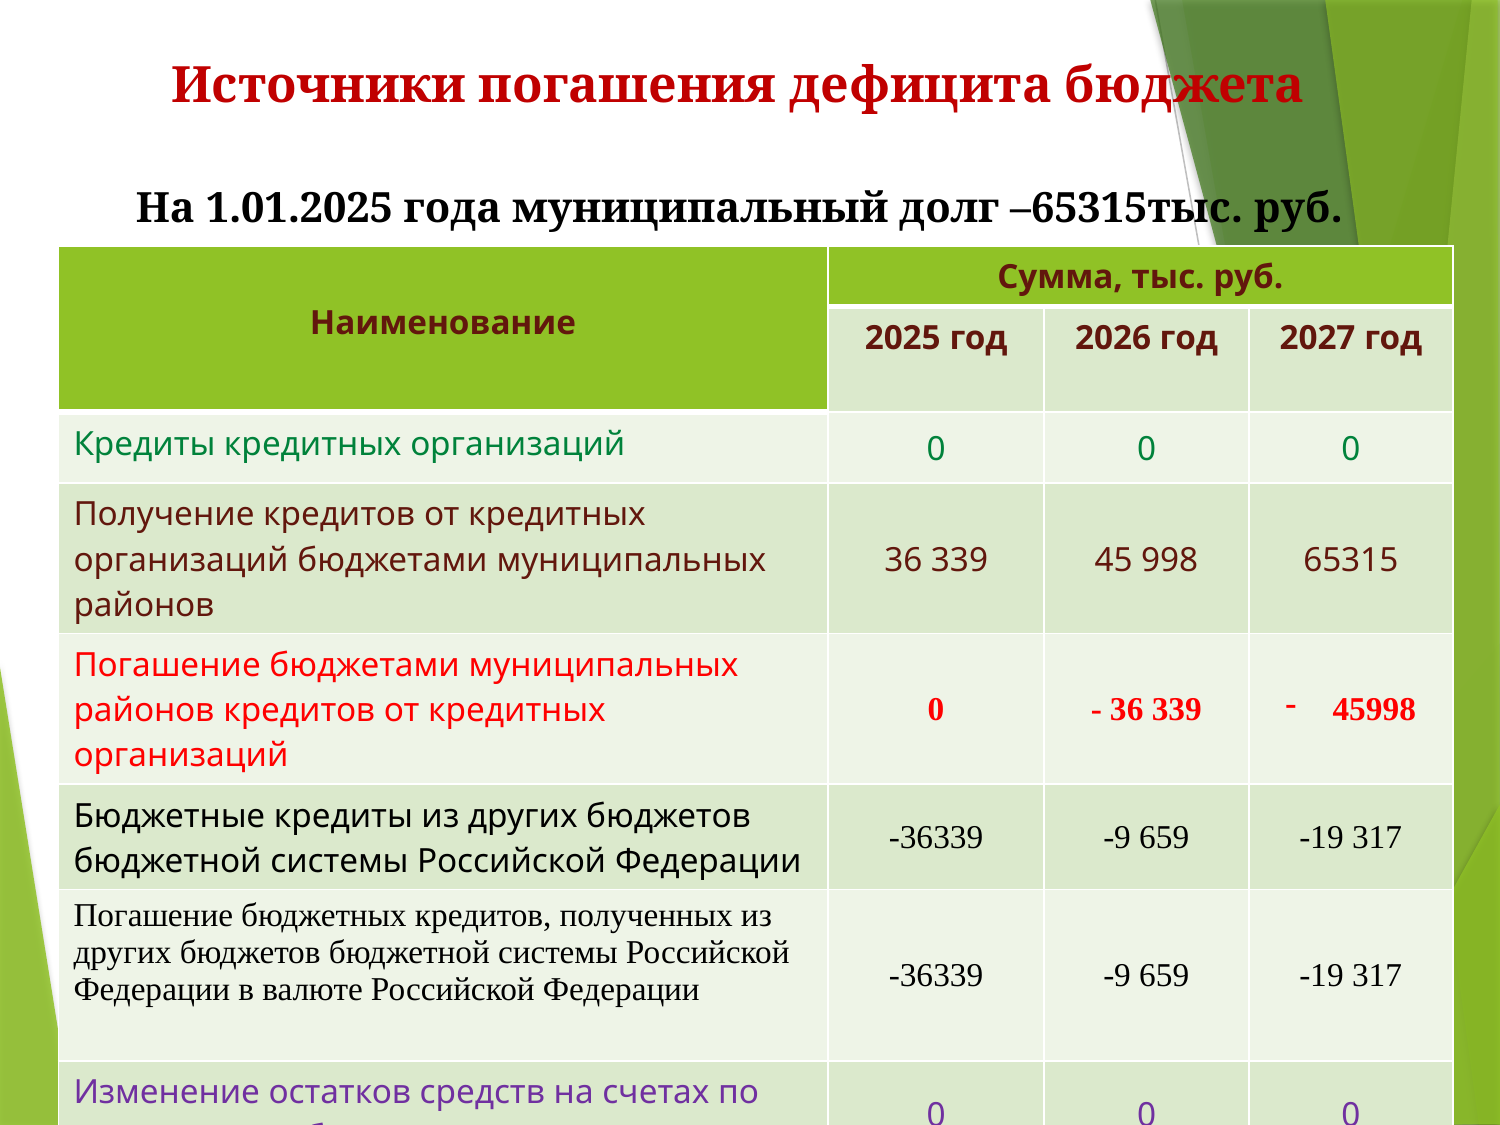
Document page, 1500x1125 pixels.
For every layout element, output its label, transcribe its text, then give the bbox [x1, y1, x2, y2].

table_cell Кредиты кредитных организаций [59, 415, 827, 482]
table_cell -19 317 [1250, 890, 1452, 1060]
table_cell 0 [829, 634, 1043, 783]
table_cell 0 [1045, 1062, 1248, 1125]
table_cell 45 998 [1045, 484, 1248, 633]
table_cell Получение кредитов от кредитных организаций бюджетами муниципальных районов [59, 484, 827, 633]
table_cell Бюджетные кредиты из других бюджетов бюджетной системы Российской Федерации [59, 785, 827, 889]
table_cell 65315 [1250, 484, 1452, 633]
table_cell Изменение остатков средств на счетах по учету средств бюджета [59, 1062, 827, 1125]
table_cell 2026 год [1045, 309, 1248, 411]
table_cell -36339 [829, 890, 1043, 1060]
table_cell 45998 [1250, 634, 1452, 783]
text_box Источники погашения дефицита бюджета На 1.01.2025 года муниципальный долг –65315тыс. руб. [35, 0, 1442, 106]
table_cell 0 [829, 413, 1043, 482]
table_header Наименование [59, 247, 827, 409]
table_cell - 36 339 [1045, 634, 1248, 783]
table_cell Погашение бюджетных кредитов, полученных из других бюджетов бюджетной системы Российской Федерации в валюте Российской Федерации [59, 890, 827, 1060]
table_cell 2025 год [829, 309, 1043, 411]
table_cell -36339 [829, 785, 1043, 889]
table_cell 36 339 [829, 484, 1043, 633]
table_cell 0 [1250, 413, 1452, 482]
table_header Сумма, тыс. руб. [829, 247, 1452, 304]
table_cell 0 [1045, 413, 1248, 482]
table_cell -19 317 [1250, 785, 1452, 889]
table_cell -9 659 [1045, 785, 1248, 889]
table_cell 0 [829, 1062, 1043, 1125]
table_cell -9 659 [1045, 890, 1248, 1060]
table_cell Погашение бюджетами муниципальных районов кредитов от кредитных организаций [59, 634, 827, 783]
table_cell 0 [1250, 1062, 1452, 1125]
table_cell 2027 год [1250, 309, 1452, 411]
